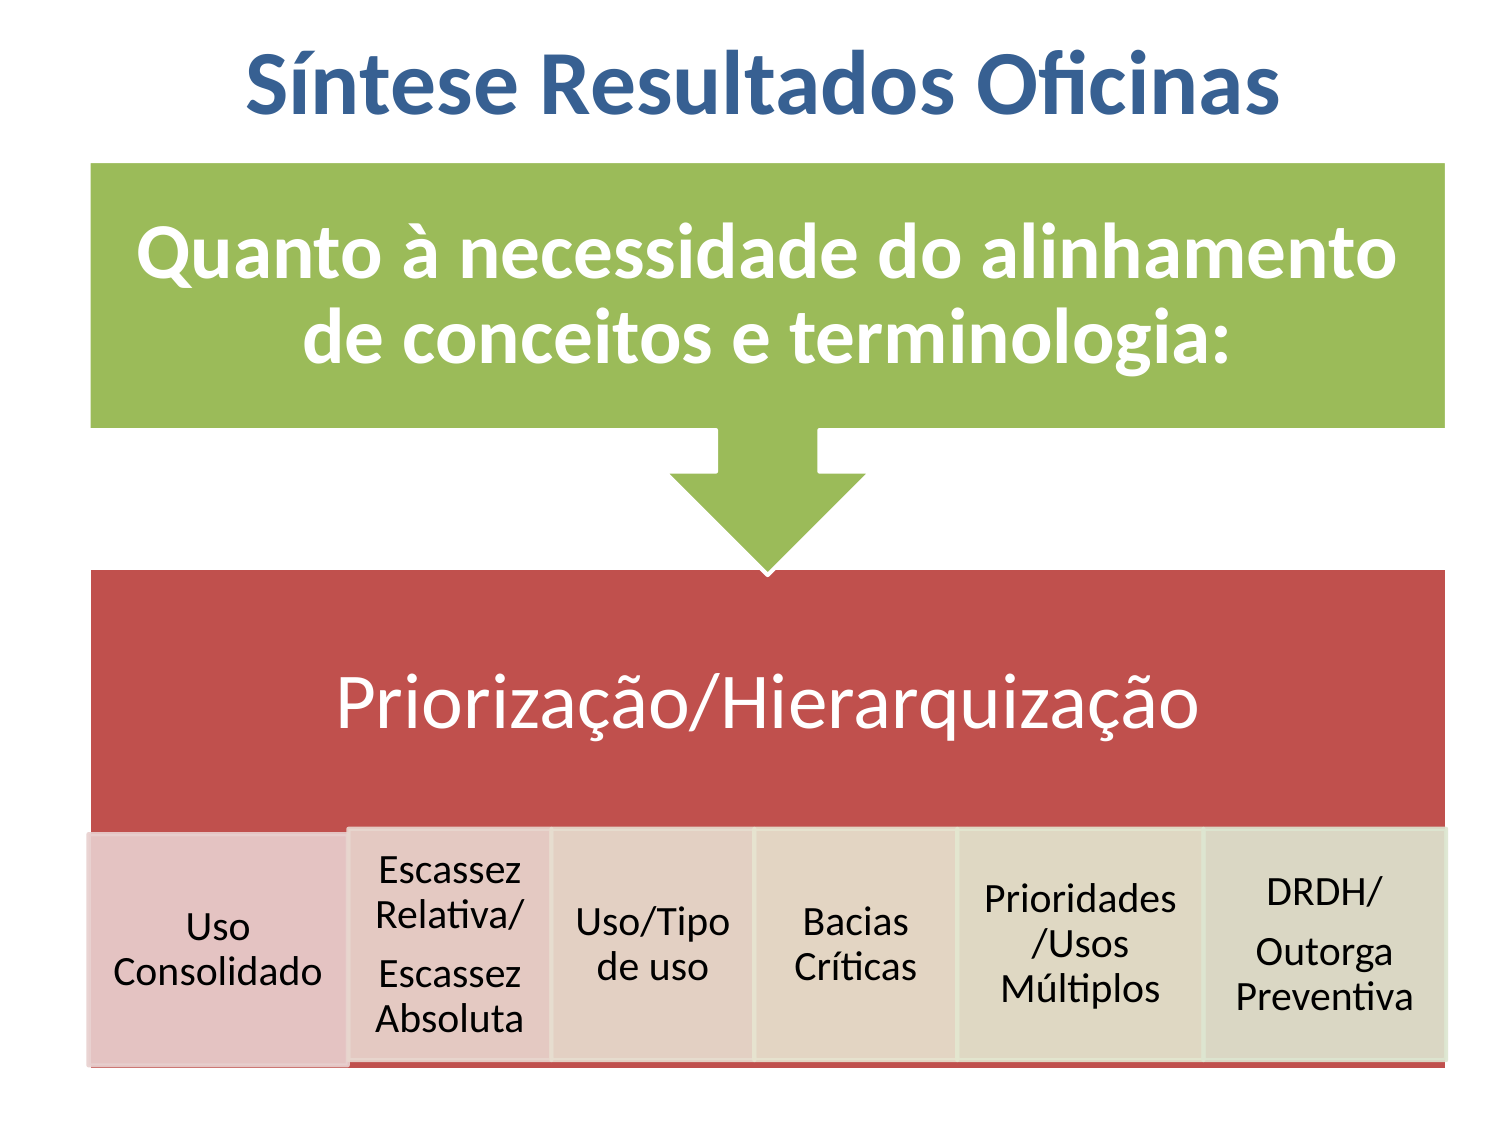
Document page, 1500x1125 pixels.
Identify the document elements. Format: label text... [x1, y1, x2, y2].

title Síntese Resultados Oficinas [88, 0, 1439, 159]
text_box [88, 160, 1448, 1071]
